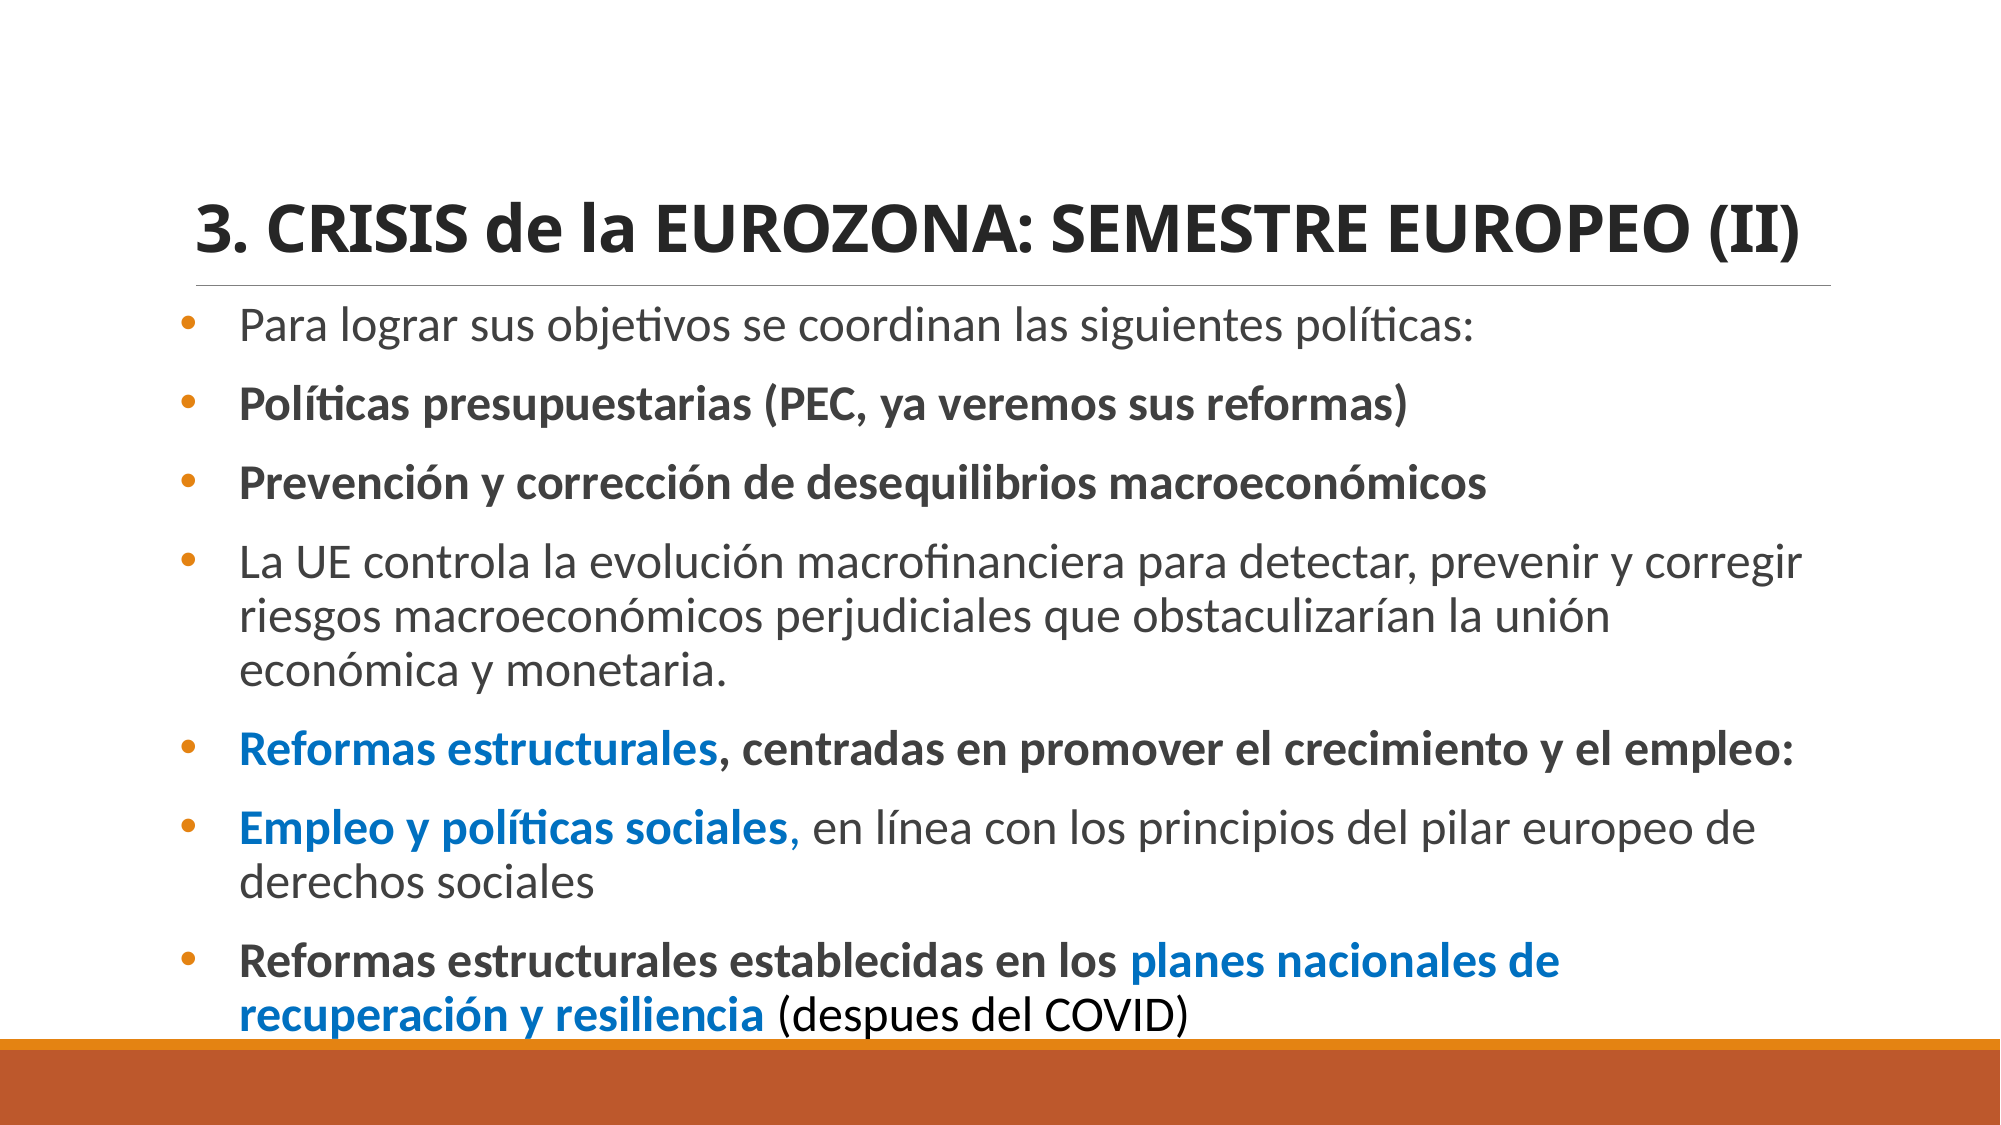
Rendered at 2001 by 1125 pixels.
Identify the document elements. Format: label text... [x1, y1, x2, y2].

text_box 3. CRISIS de la EUROZONA: SEMESTRE EUROPEO (II) [180, 157, 1840, 274]
list Para lograr sus objetivos se coordinan las siguientes políticas: Políticas presupuestarias (PEC, ya veremos sus reformas) Prevención y corrección de desequilibrios macroeconómicos La UE controla la evolución macrofinanciera para detectar, prevenir y corregir riesgos macroeconómicos perjudiciales que obstaculizarían la unión económica y monetaria. Reformas estructurales, centradas en promover el crecimiento y el empleo: Empleo y políticas sociales, en línea con los principios del pilar europeo de derechos sociales Reformas estructurales establecidas en los planes nacionales de recuperación y resiliencia (despues del COVID) [179, 290, 1830, 1035]
